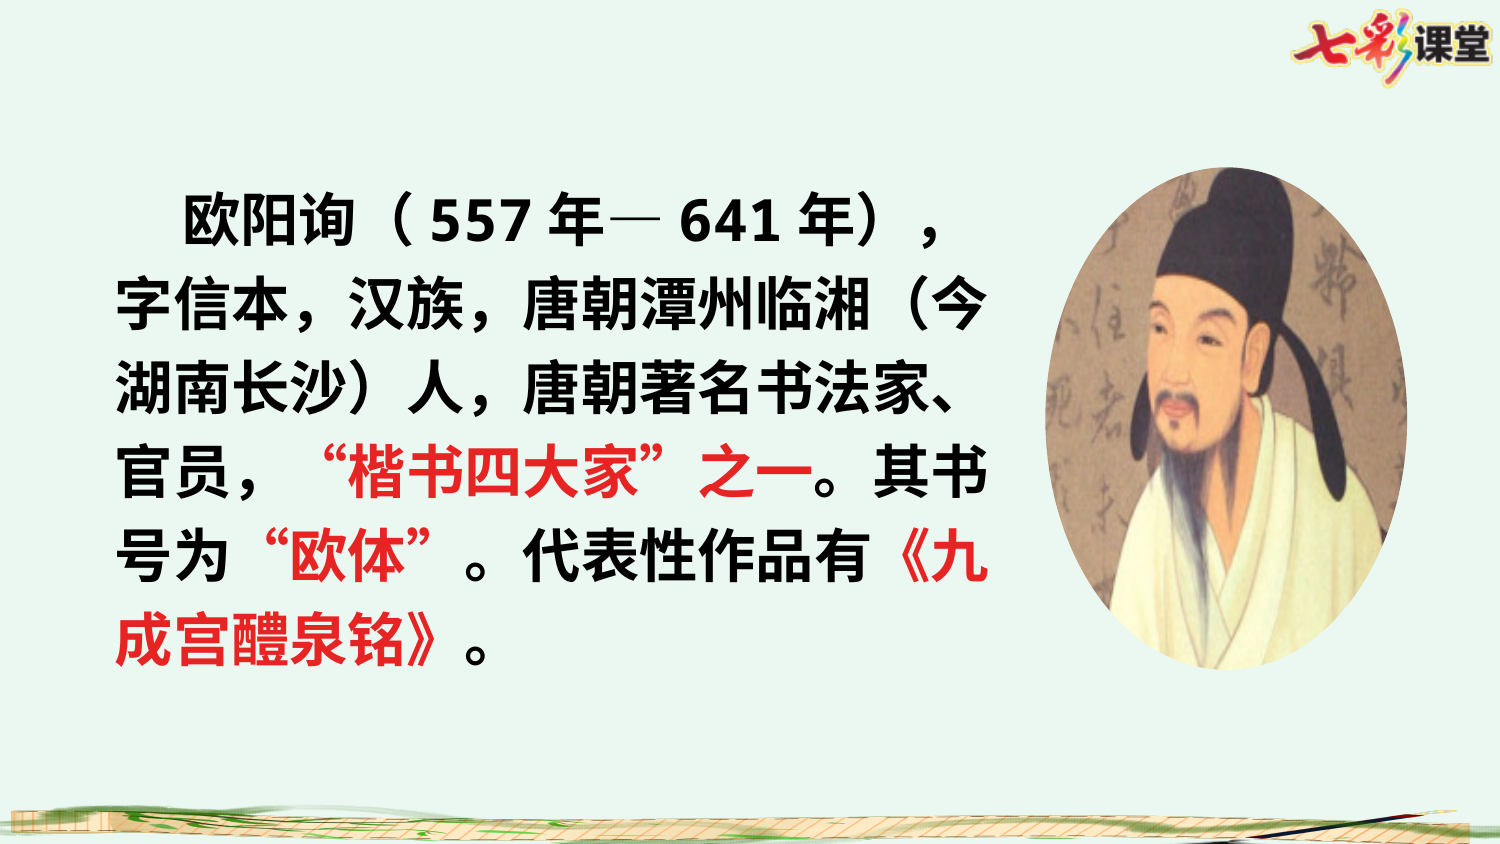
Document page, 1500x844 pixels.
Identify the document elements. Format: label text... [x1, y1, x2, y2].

picture [1289, 8, 1495, 89]
picture [1045, 167, 1408, 671]
text_box 欧阳询（557年—641年），字信本，汉族，唐朝潭州临湘（今湖南长沙）人，唐朝著名书法家、官员，“楷书四大家”之一。其书号为“欧体”。代表性作品有《九成宫醴泉铭》。 [100, 161, 1026, 681]
picture [0, 732, 1500, 844]
